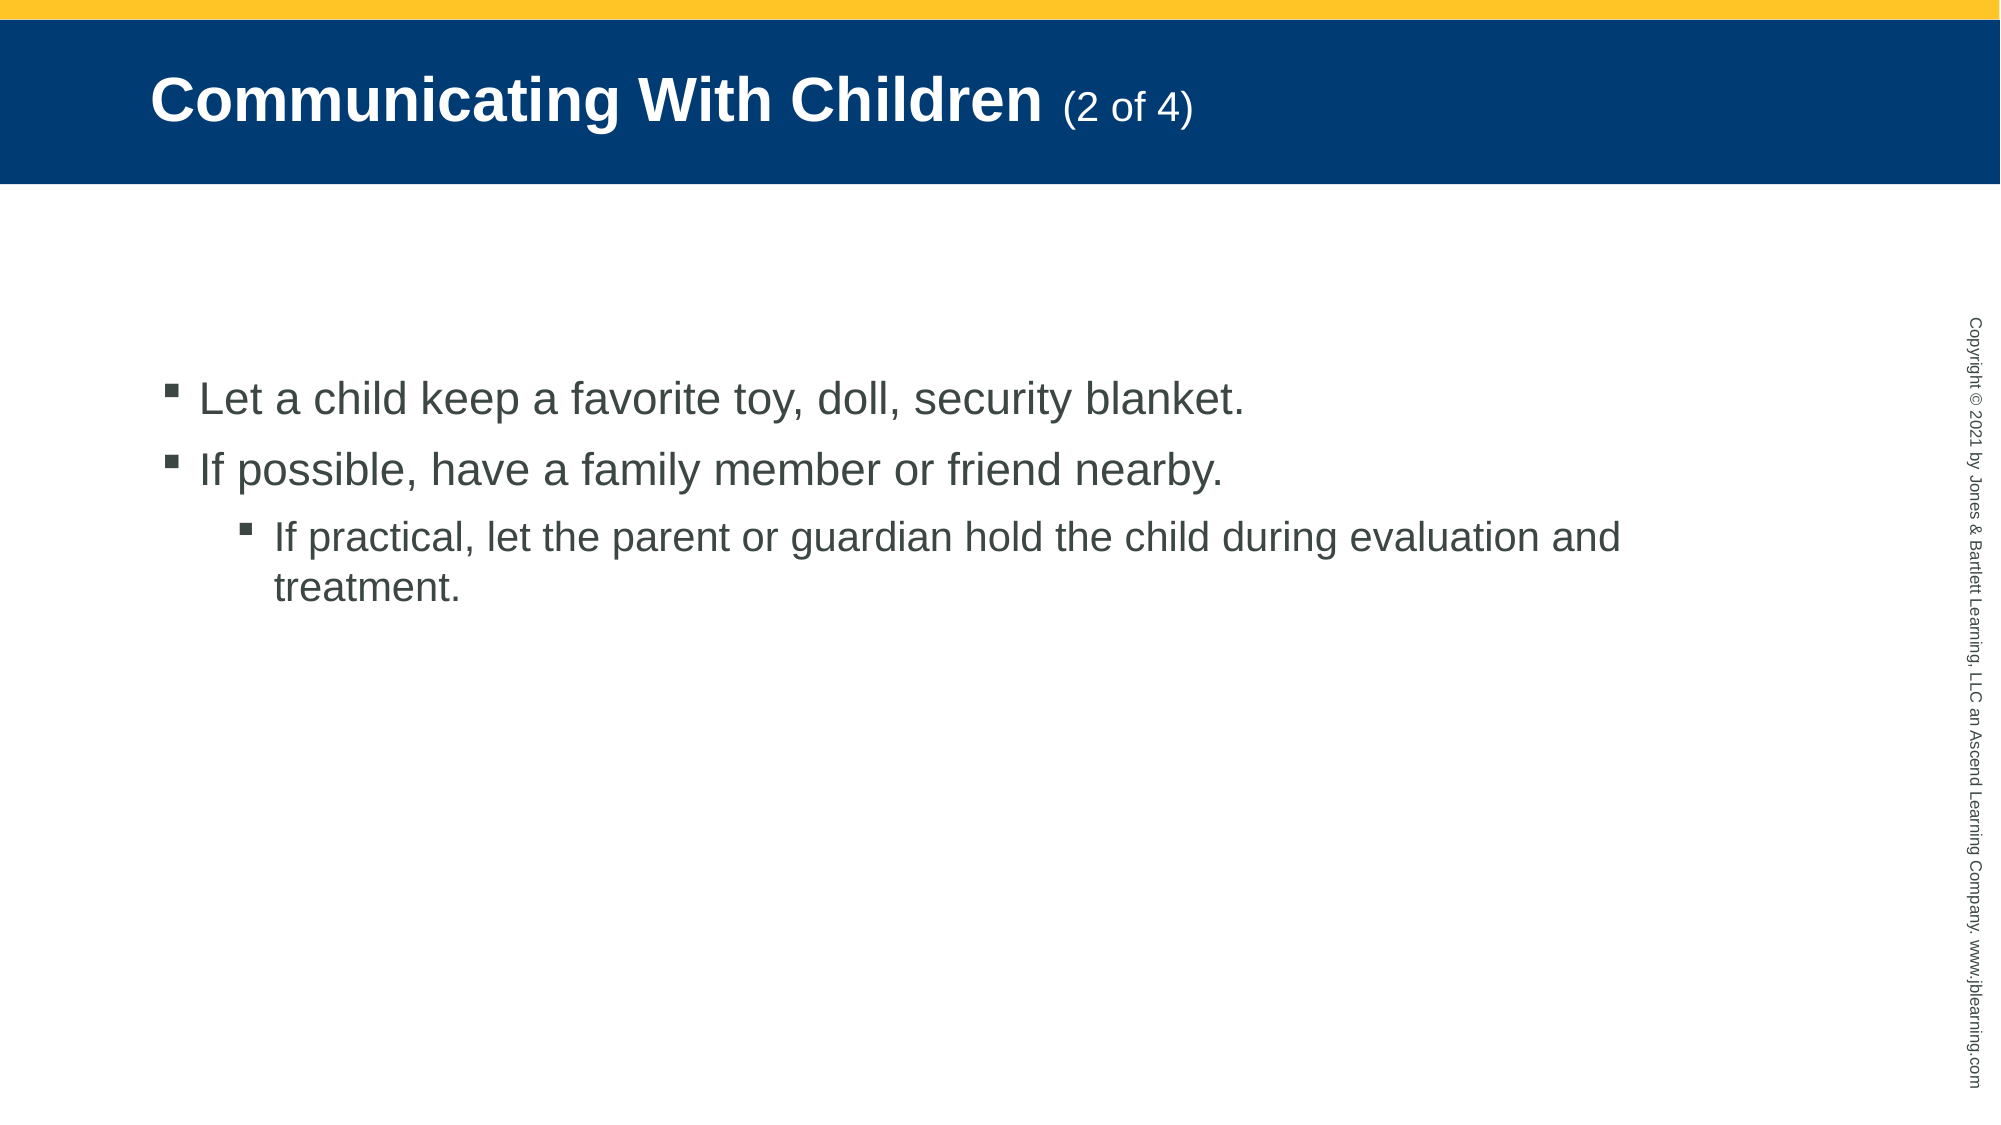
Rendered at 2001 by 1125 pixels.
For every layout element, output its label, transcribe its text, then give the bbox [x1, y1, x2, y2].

title Communicating With Children (2 of 4) [0, 19, 2000, 185]
list Let a child keep a favorite toy, doll, security blanket. If possible, have a family member or friend nearby. If practical, let the parent or guardian hold the child during evaluation and treatment. [146, 361, 1859, 1016]
